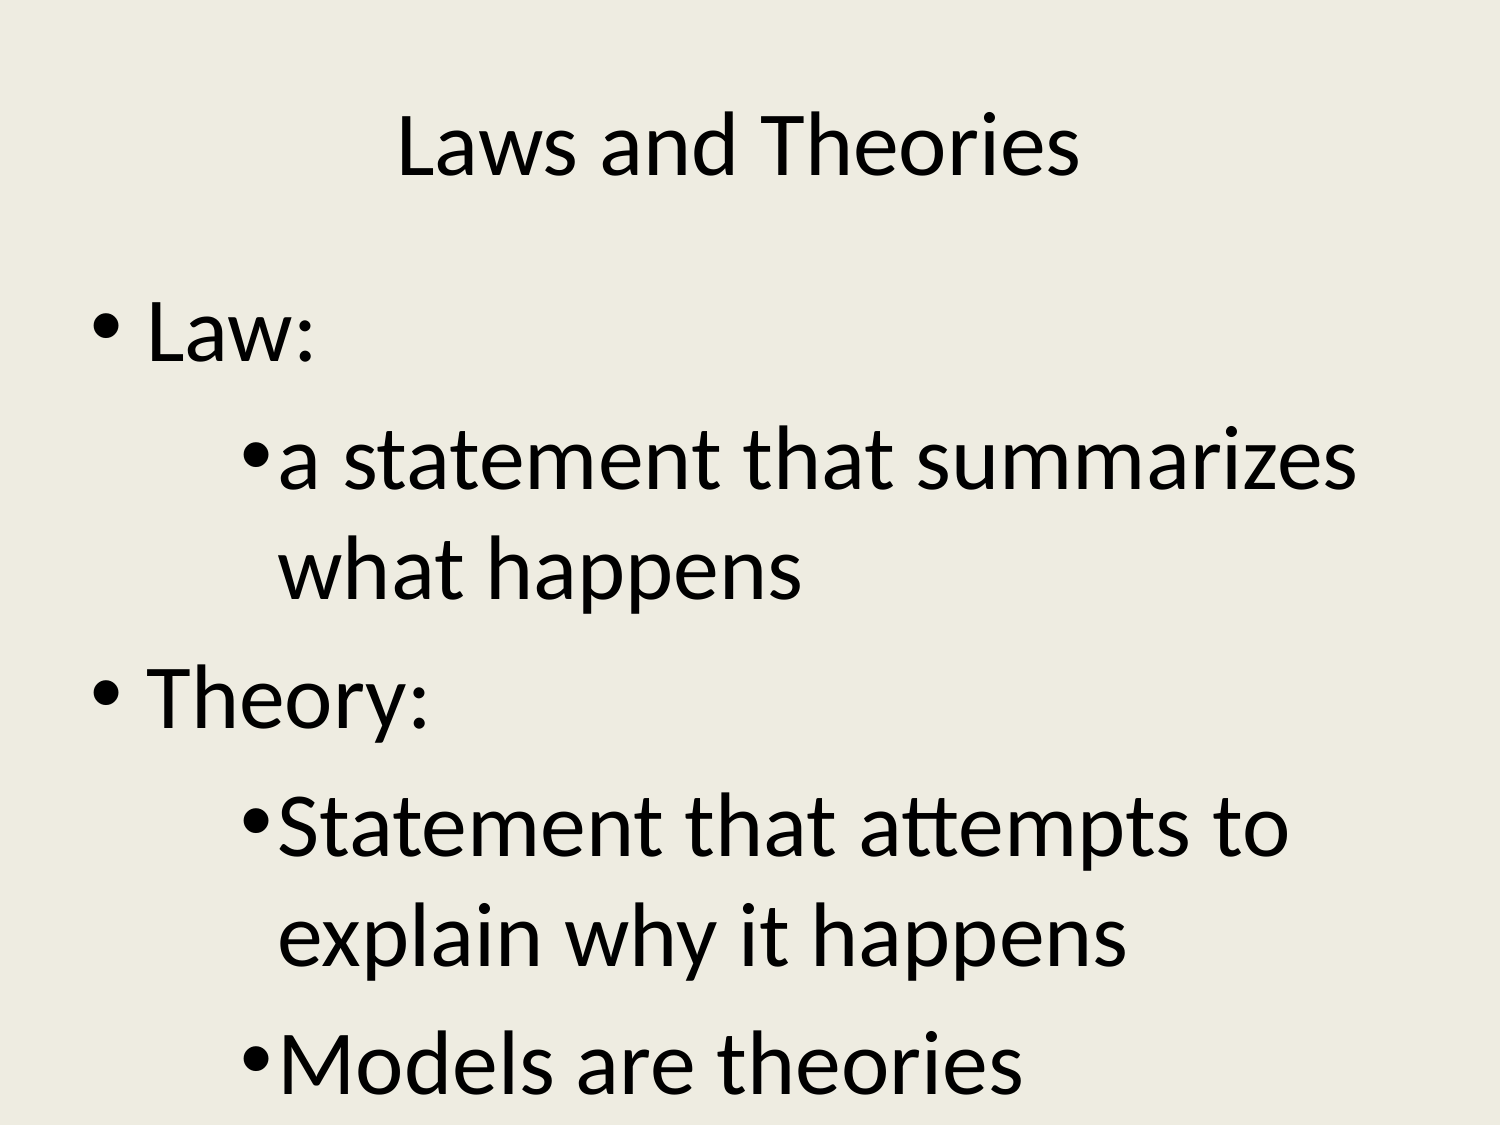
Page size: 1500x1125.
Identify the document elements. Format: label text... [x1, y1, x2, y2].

title Laws and Theories [75, 45, 1425, 233]
list Law: a statement that summarizes what happens Theory: Statement that attempts to explain why it happens Models are theories [75, 262, 1425, 1005]
